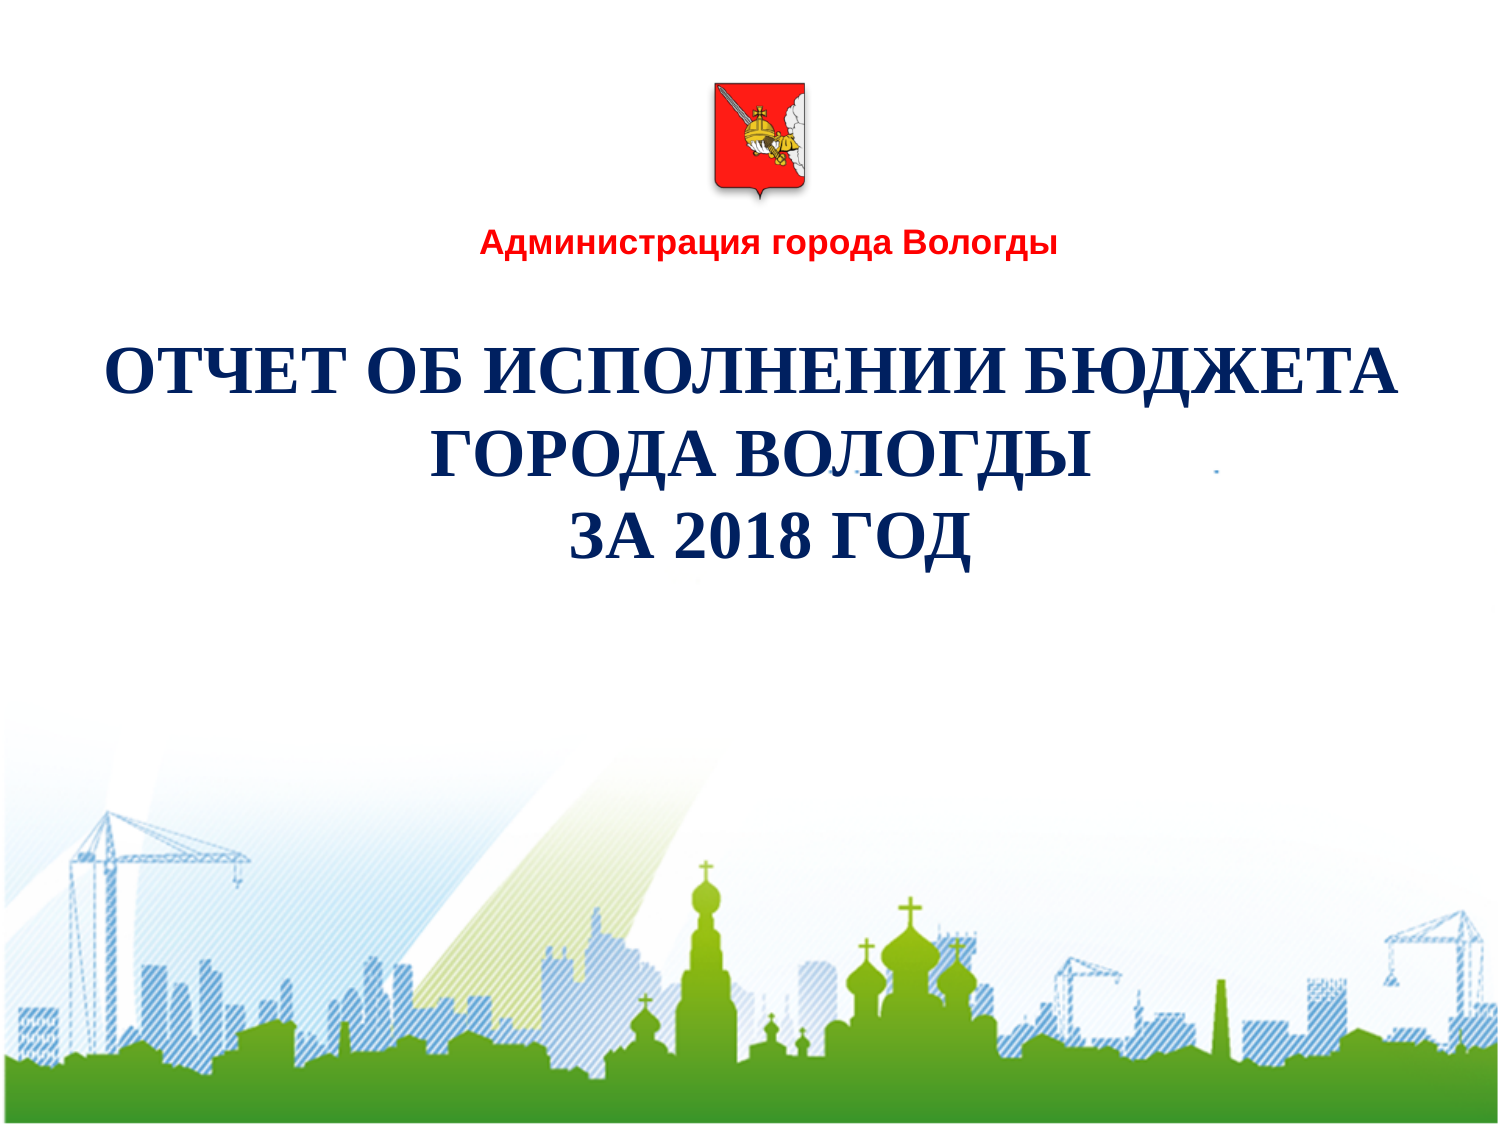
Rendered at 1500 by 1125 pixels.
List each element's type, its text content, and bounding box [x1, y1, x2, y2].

text_box ОТЧЕТ ОБ ИСПОЛНЕНИИ БЮДЖЕТА ГОРОДА ВОЛОГДЫ ЗА 2018 ГОД [58, 317, 1465, 580]
picture [0, 0, 1500, 1125]
text_box Администрация города Вологды [412, 211, 1125, 269]
